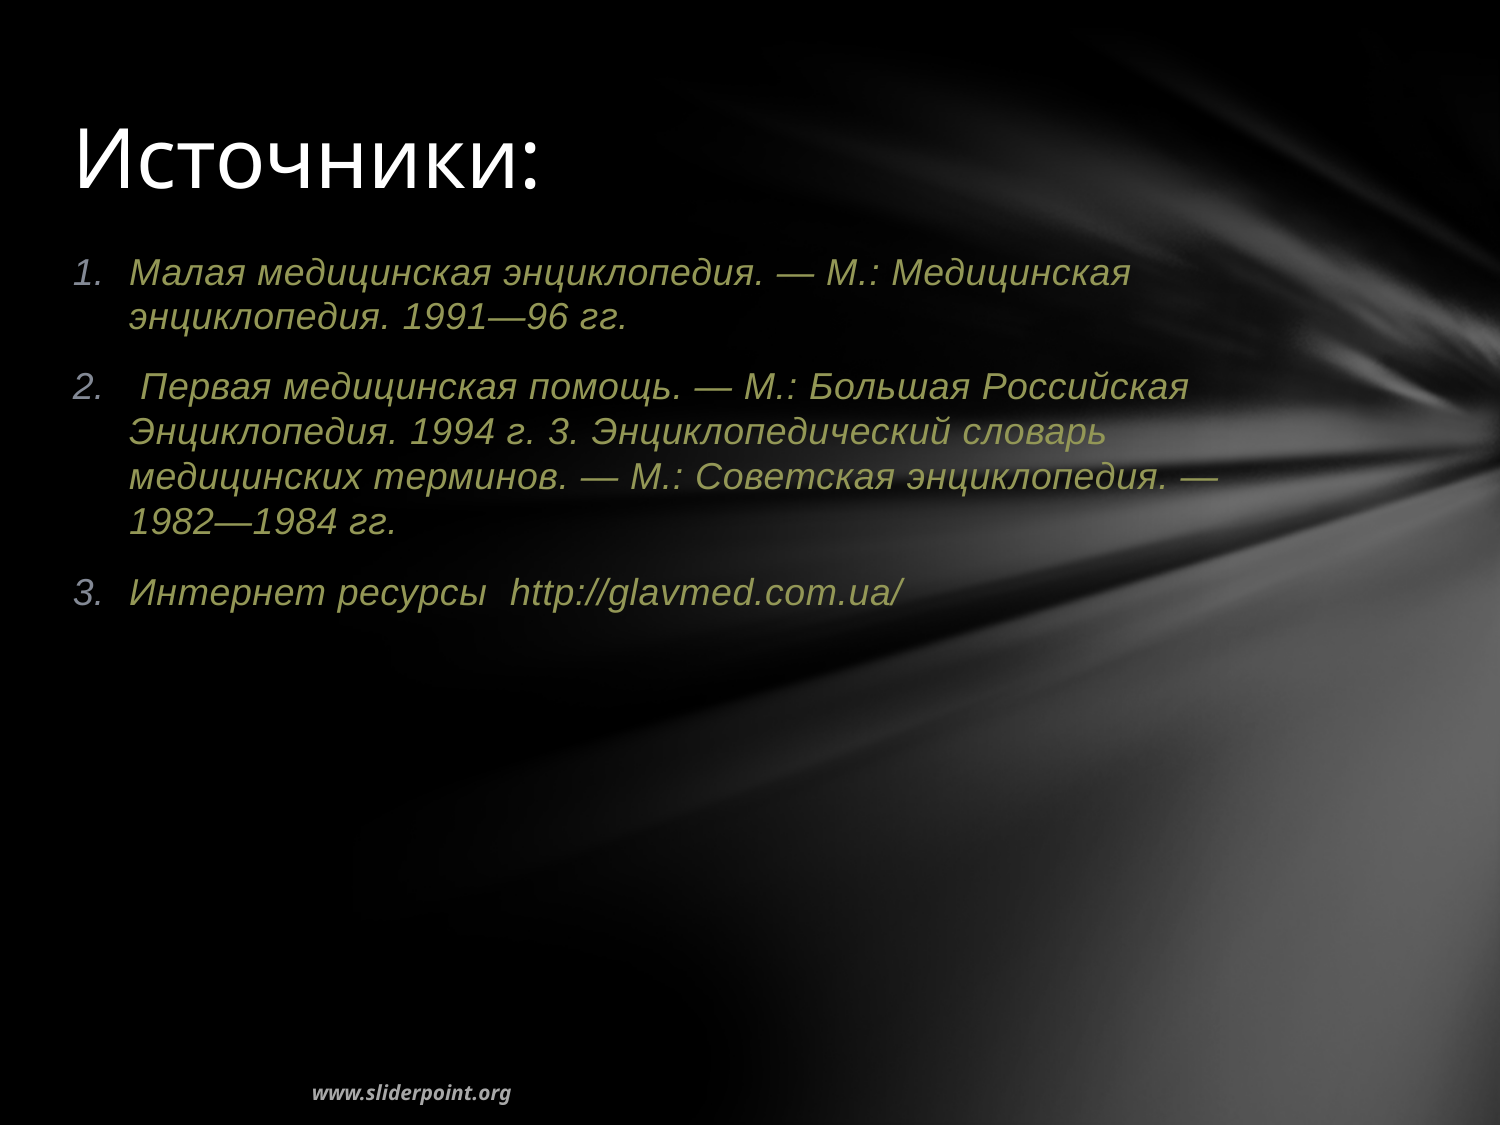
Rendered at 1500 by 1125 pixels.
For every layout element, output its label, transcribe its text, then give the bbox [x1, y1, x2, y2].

footer www.sliderpoint.org [296, 1073, 968, 1115]
title Источники: [57, 37, 1318, 213]
list Малая медицинская энциклопедия. — М.: Медицинская энциклопедия. 1991—96 гг. Первая медицинская помощь. — М.: Большая Российская Энциклопедия. 1994 г. 3. Энциклопедический словарь медицинских терминов. — М.: Советская энциклопедия. — 1982—1984 гг. Интернет ресурсы http://glavmed.com.ua/ [57, 239, 1318, 1015]
